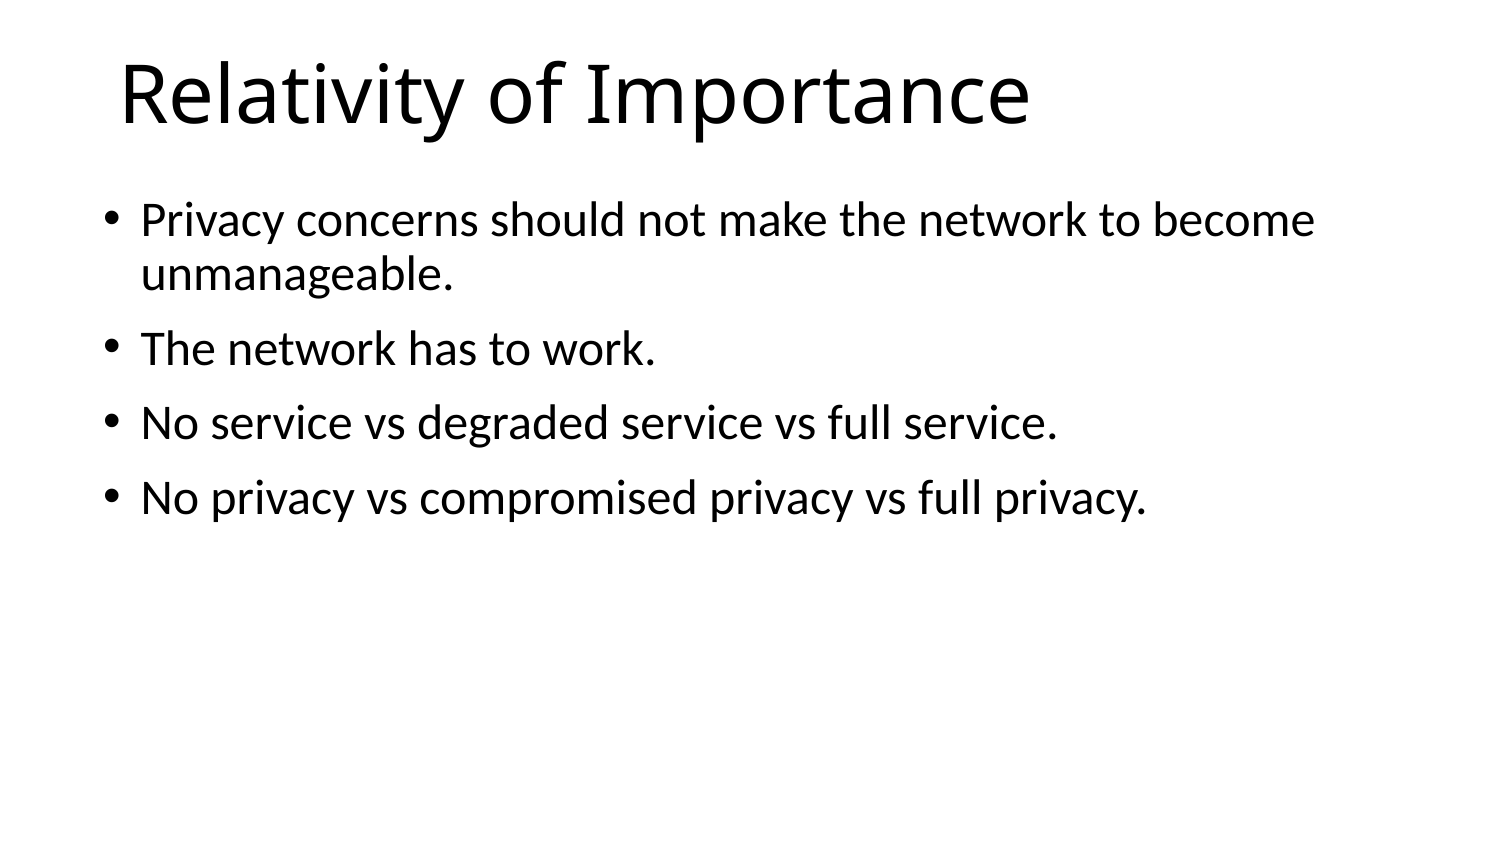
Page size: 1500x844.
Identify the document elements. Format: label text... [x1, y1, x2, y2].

title Relativity of Importance [103, 44, 1397, 149]
text_box Privacy concerns should not make the network to become unmanageable. The network has to work. No service vs degraded service vs full service. No privacy vs compromised privacy vs full privacy. [88, 185, 1400, 583]
